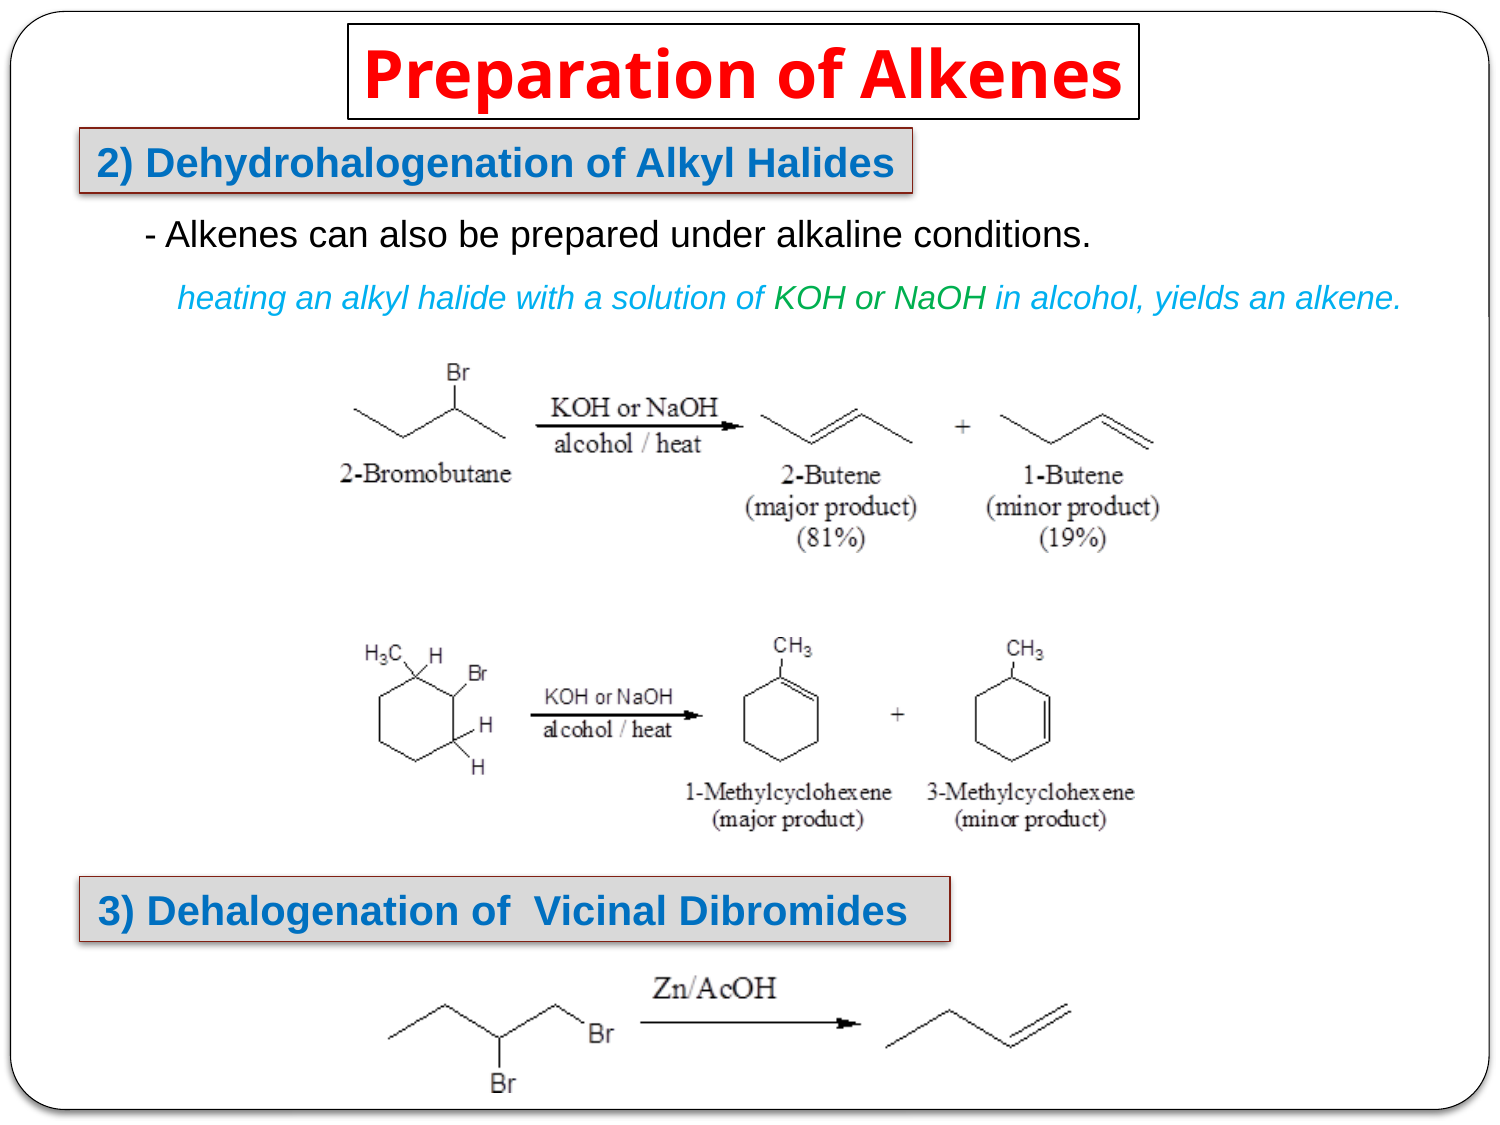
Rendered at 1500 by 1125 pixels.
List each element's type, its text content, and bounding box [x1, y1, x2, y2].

text_box heating an alkyl halide with a solution of KOH or NaOH in alcohol, yields an alkene. [162, 269, 1425, 325]
picture [365, 637, 1135, 834]
text_box Preparation of Alkenes [347, 23, 1140, 120]
picture [340, 362, 1160, 554]
text_box 3) Dehalogenation of Vicinal Dibromides [79, 876, 951, 942]
text_box - Alkenes can also be prepared under alkaline conditions. [129, 202, 1263, 263]
picture [385, 974, 1076, 1093]
text_box 2) Dehydrohalogenation of Alkyl Halides [79, 127, 913, 194]
